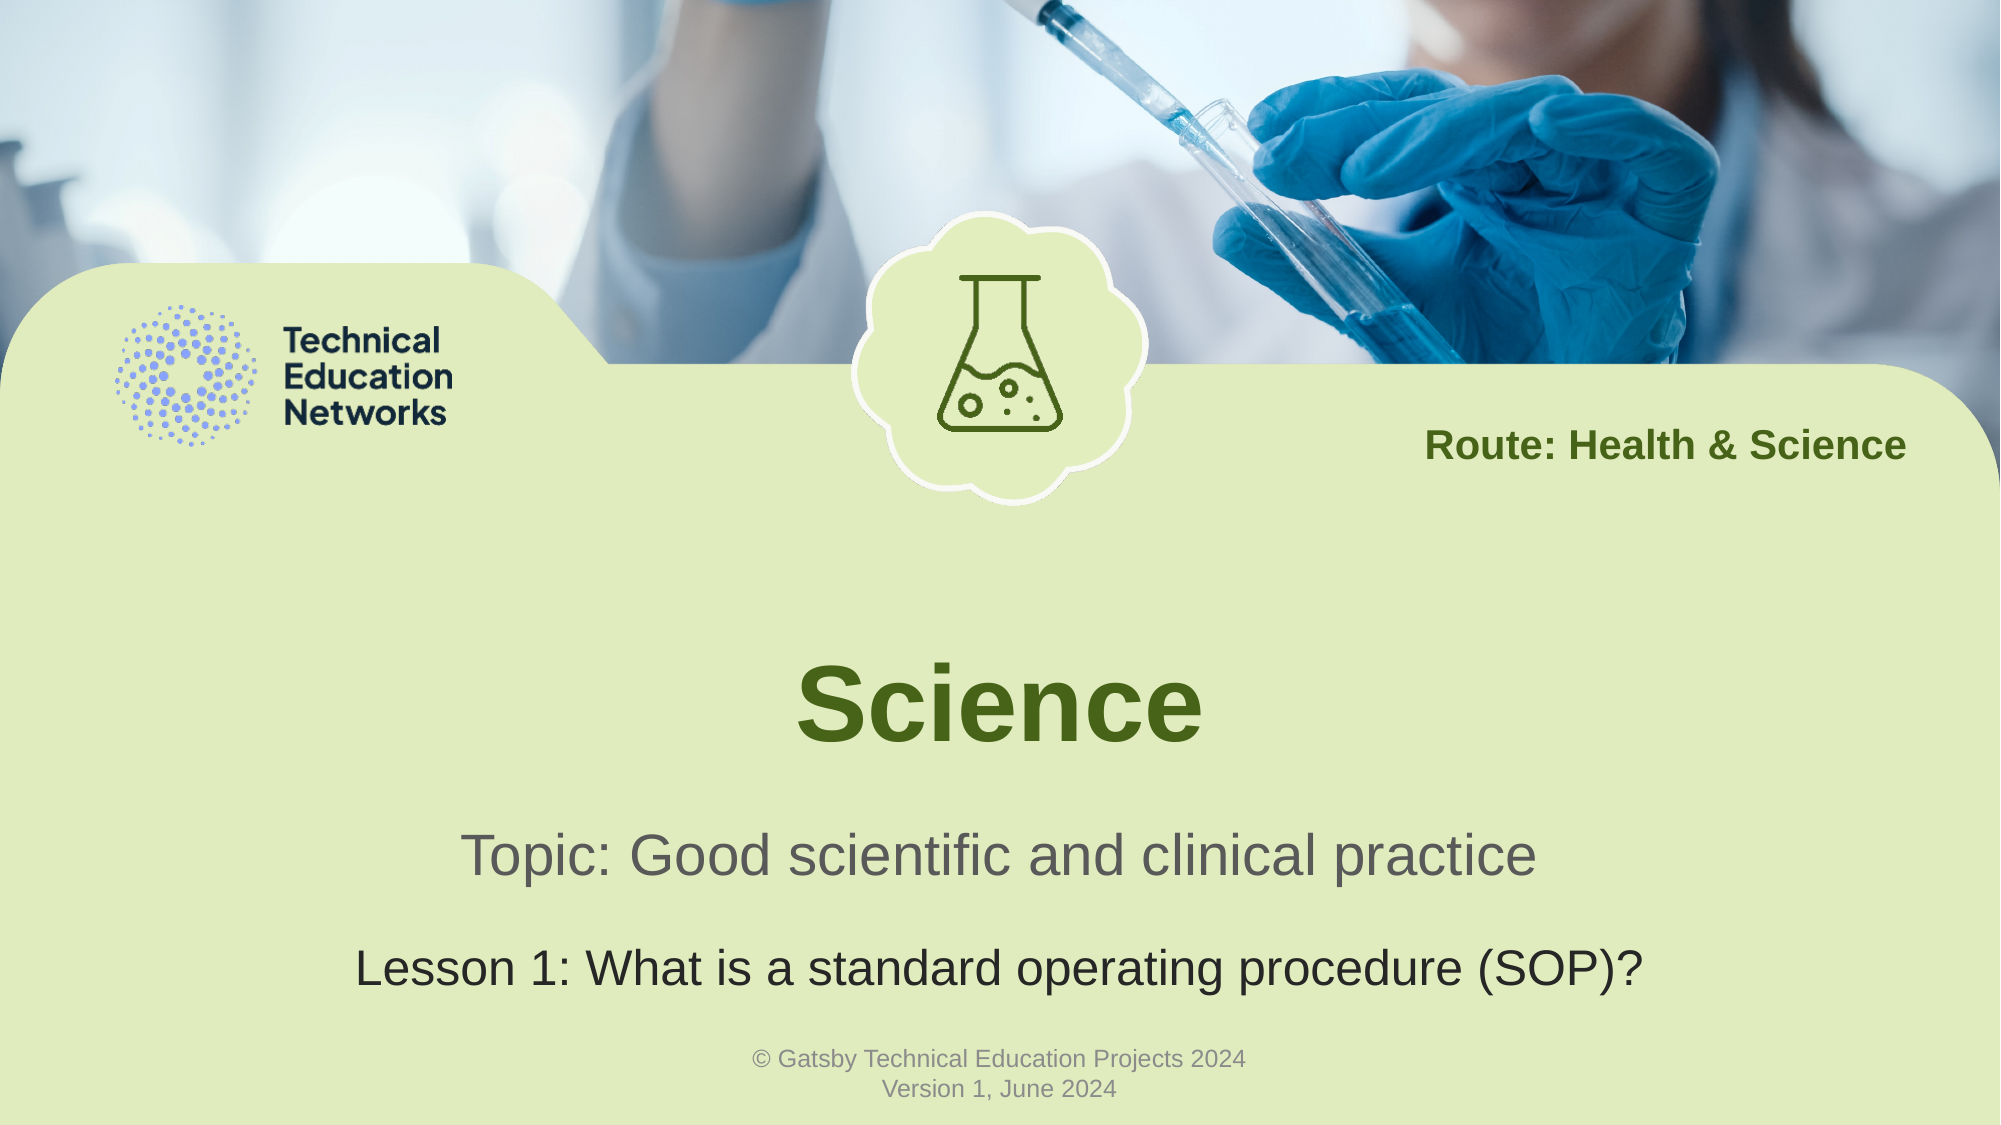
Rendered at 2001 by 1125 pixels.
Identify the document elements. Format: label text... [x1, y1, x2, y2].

subtitle Topic: Good scientific and clinical practice [249, 804, 1750, 900]
list Route: Health & Science [999, 406, 1923, 494]
picture [0, 0, 2000, 1125]
list Lesson 1: What is a standard operating procedure (SOP)? [249, 922, 1750, 998]
title Science [249, 629, 1750, 773]
